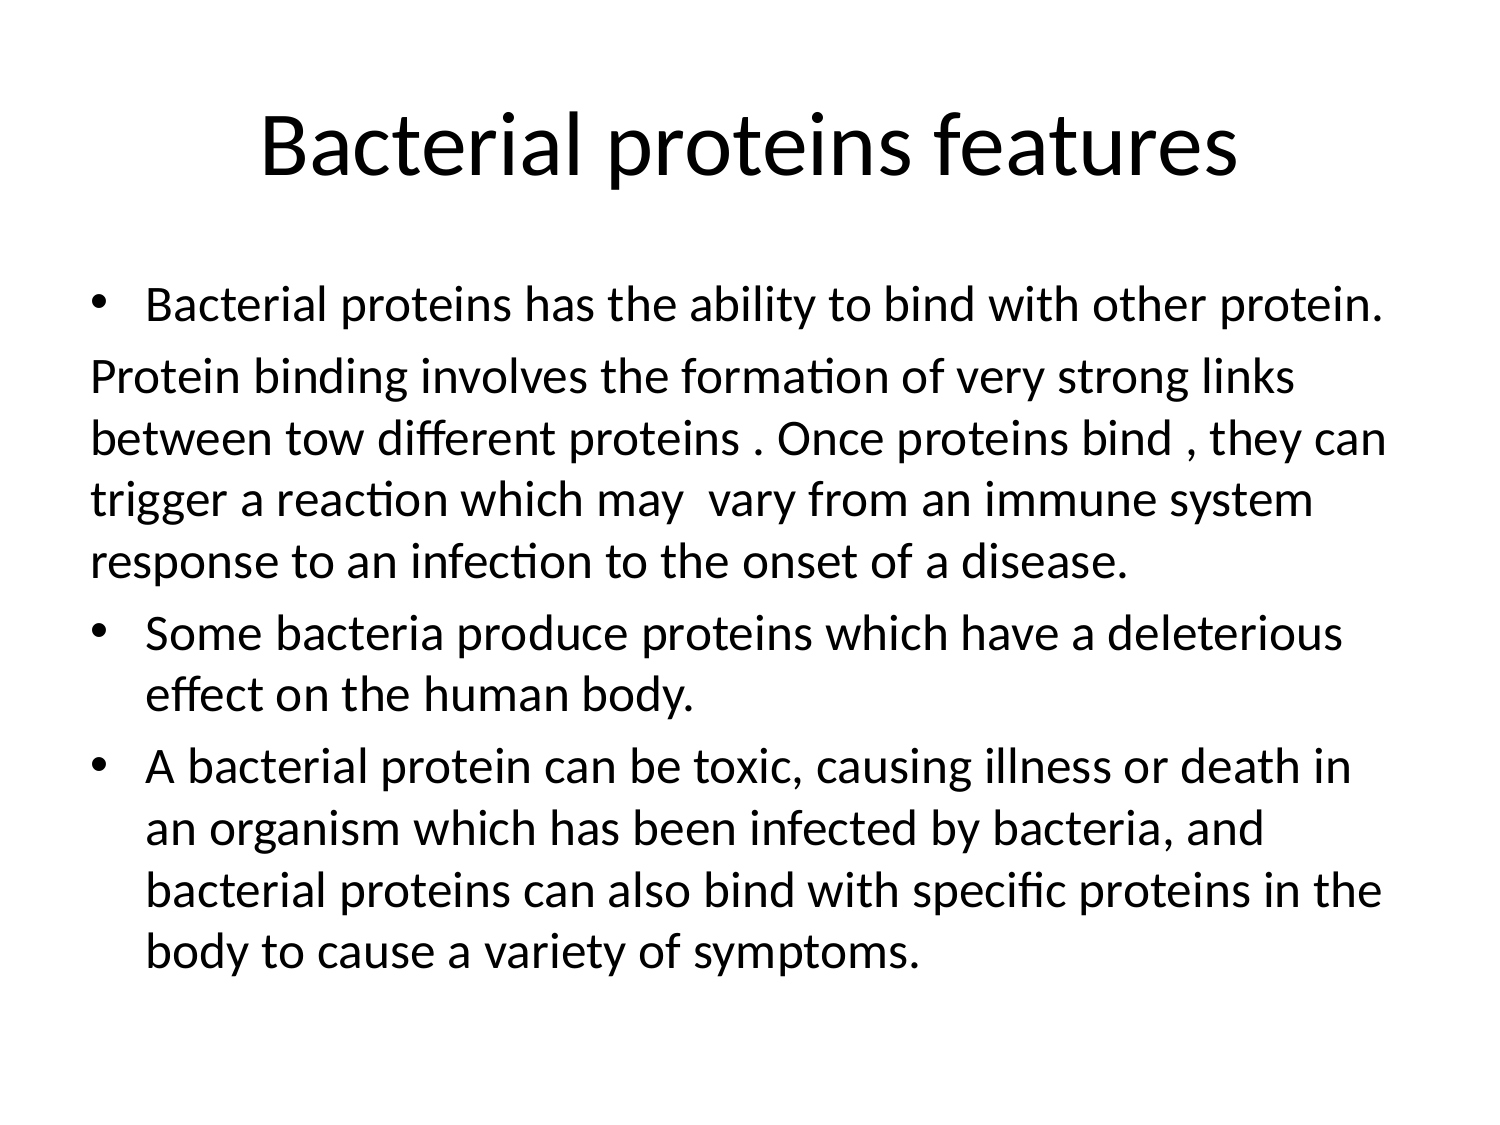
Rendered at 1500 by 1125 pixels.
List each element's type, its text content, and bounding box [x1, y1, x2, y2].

list Bacterial proteins has the ability to bind with other protein. Protein binding involves the formation of very strong links between tow different proteins . Once proteins bind , they can trigger a reaction which may vary from an immune system response to an infection to the onset of a disease. Some bacteria produce proteins which have a deleterious effect on the human body. A bacterial protein can be toxic, causing illness or death in an organism which has been infected by bacteria, and bacterial proteins can also bind with specific proteins in the body to cause a variety of symptoms. [75, 262, 1425, 1005]
title Bacterial proteins features [75, 45, 1425, 233]
